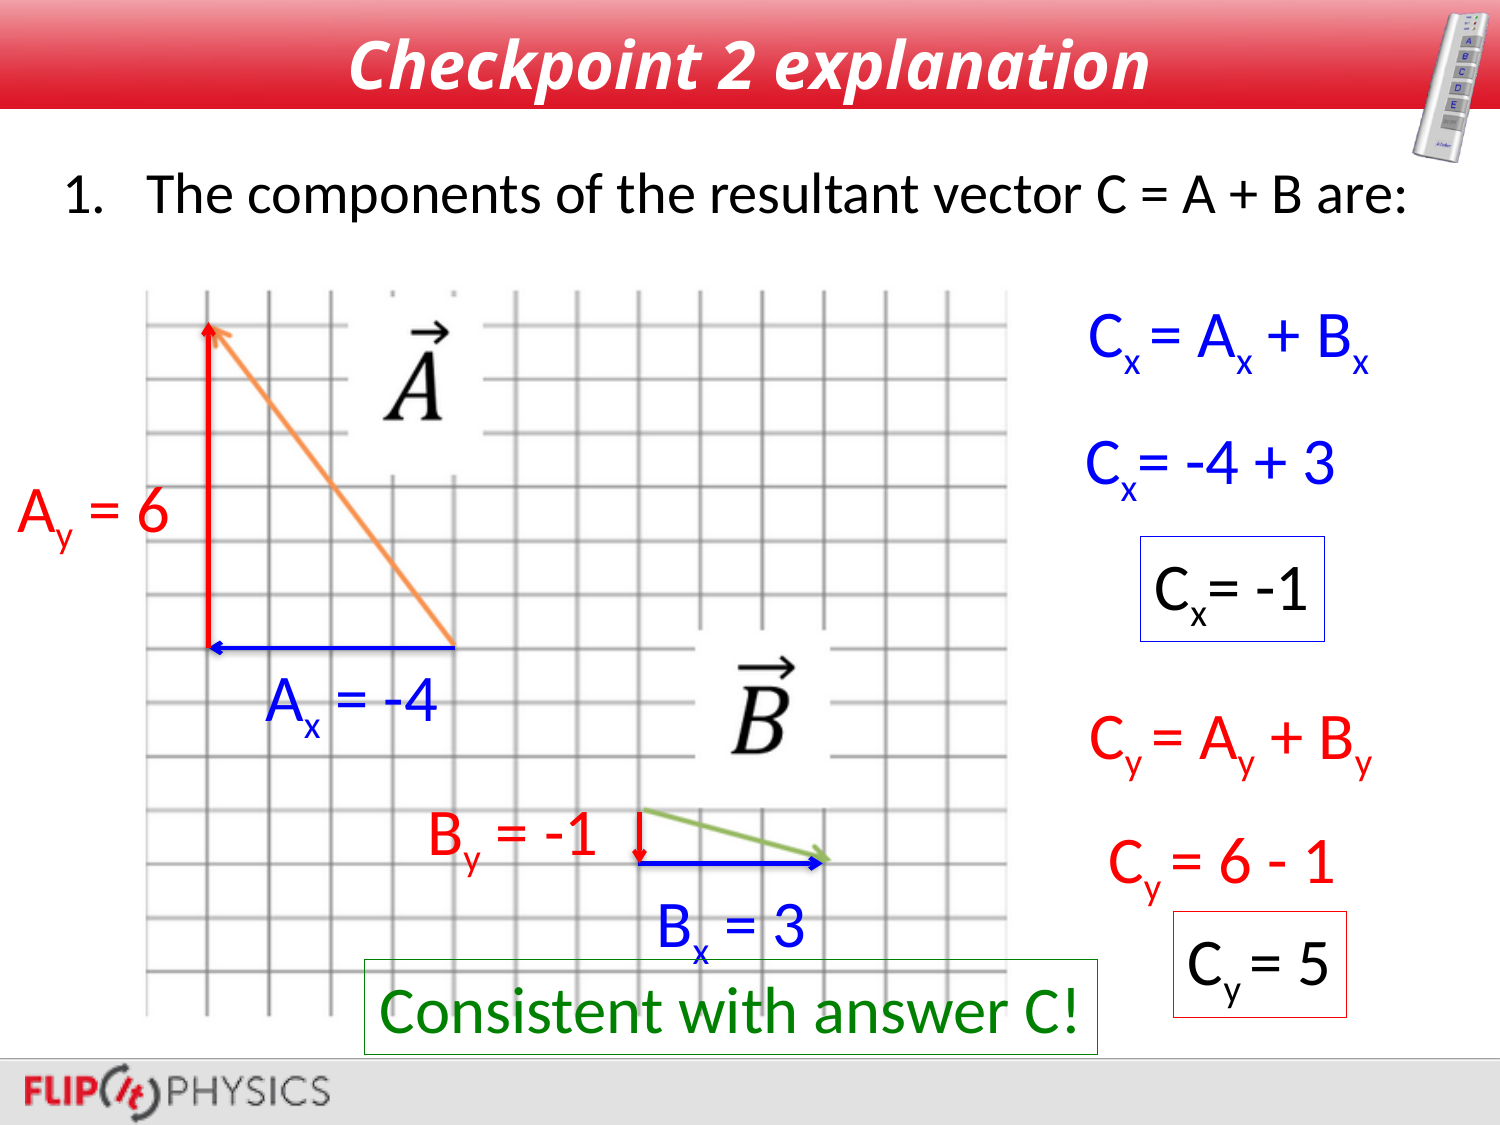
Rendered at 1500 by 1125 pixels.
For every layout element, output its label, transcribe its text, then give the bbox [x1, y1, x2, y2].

text_box Cx= -1 [1140, 536, 1325, 642]
list The components of the resultant vector C = A + B are: [47, 147, 1450, 250]
text_box Cy = 6 - 1 [1093, 809, 1352, 916]
text_box Cx= -4 + 3 [1070, 410, 1352, 516]
text_box Ay = 6 [2, 458, 136, 564]
text_box Cx = Ax + Bx [1073, 283, 1385, 390]
text_box Consistent with answer C! [364, 959, 1098, 1055]
text_box Cy = 5 [1173, 911, 1347, 1018]
text_box Cy = Ay + By [1074, 685, 1388, 791]
picture [0, 0, 1500, 163]
title Checkpoint 2 explanation [75, 15, 1425, 91]
picture [0, 1058, 1500, 1125]
picture [141, 283, 1013, 1023]
